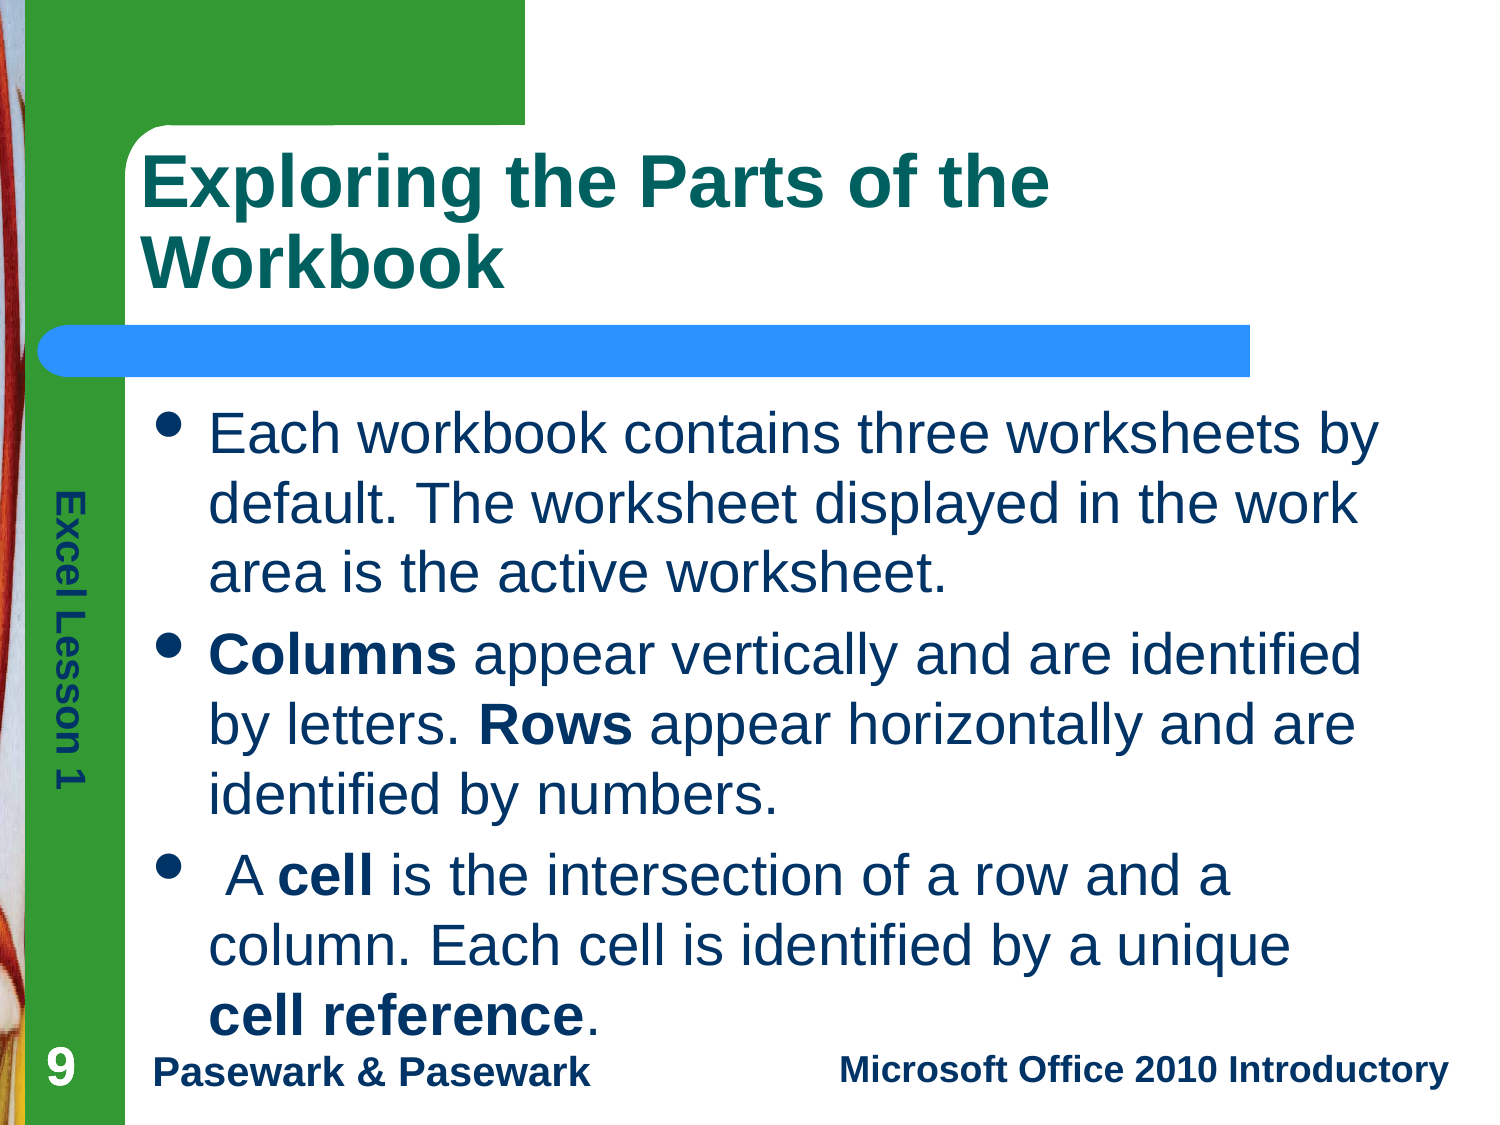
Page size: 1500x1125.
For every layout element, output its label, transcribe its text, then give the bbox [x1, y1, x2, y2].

text_box 9 [13, 1023, 111, 1105]
picture [0, 0, 25, 1125]
title Exploring the Parts of the Workbook [124, 124, 1426, 313]
list Each workbook contains three worksheets by default. The worksheet displayed in the work area is the active worksheet. Columns appear vertically and are identified by letters. Rows appear horizontally and are identified by numbers. A cell is the intersection of a row and a column. Each cell is identified by a unique cell reference. [137, 387, 1400, 1076]
